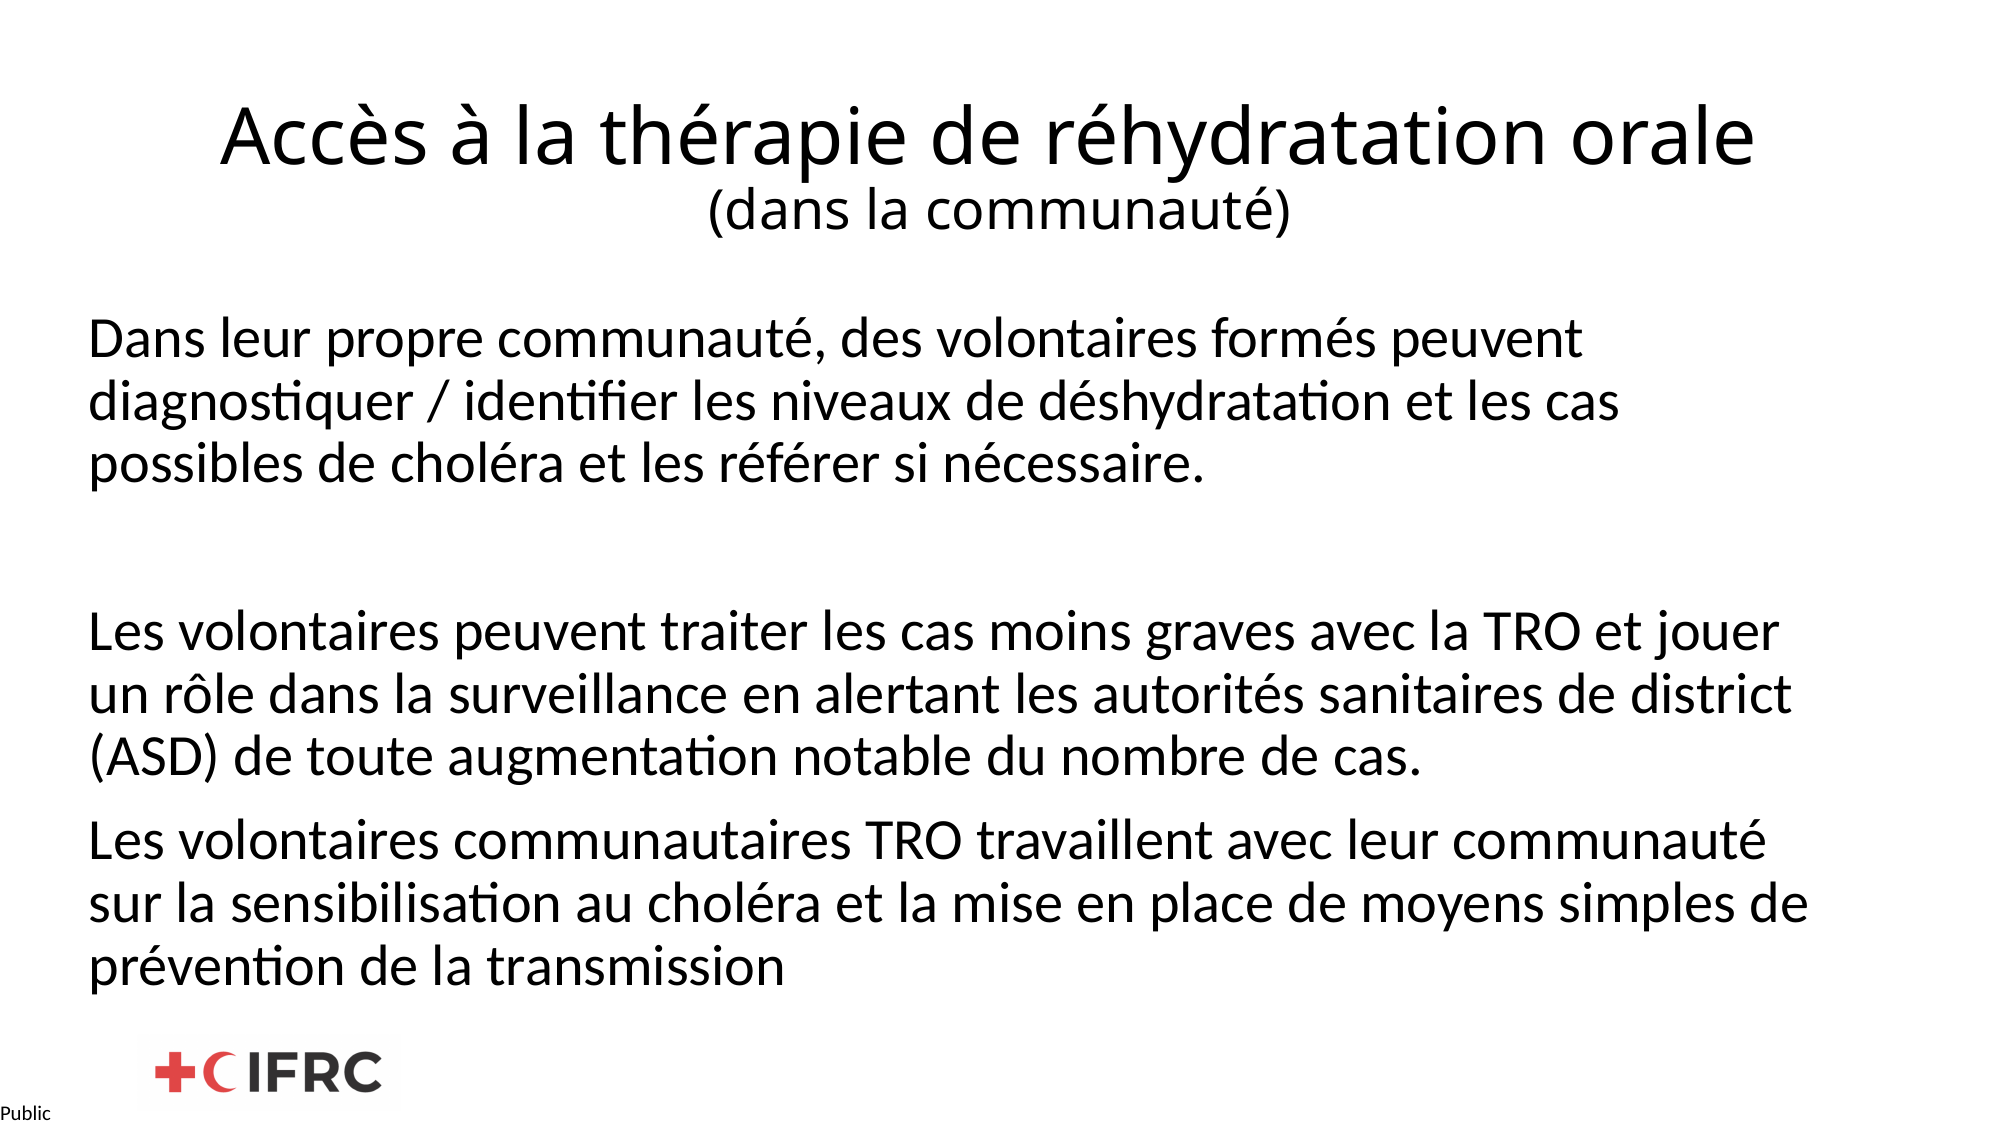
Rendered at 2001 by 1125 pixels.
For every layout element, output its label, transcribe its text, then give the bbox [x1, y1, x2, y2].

list Dans leur propre communauté, des volontaires formés peuvent diagnostiquer / identifier les niveaux de déshydratation et les cas possibles de choléra et les référer si nécessaire. Les volontaires peuvent traiter les cas moins graves avec la TRO et jouer un rôle dans la surveillance en alertant les autorités sanitaires de district (ASD) de toute augmentation notable du nombre de cas. Les volontaires communautaires TRO travaillent avec leur communauté sur la sensibilisation au choléra et la mise en place de moyens simples de prévention de la transmission [73, 299, 1863, 1014]
picture [137, 1034, 401, 1111]
title Accès à la thérapie de réhydratation orale (dans la communauté) [137, 59, 1863, 278]
